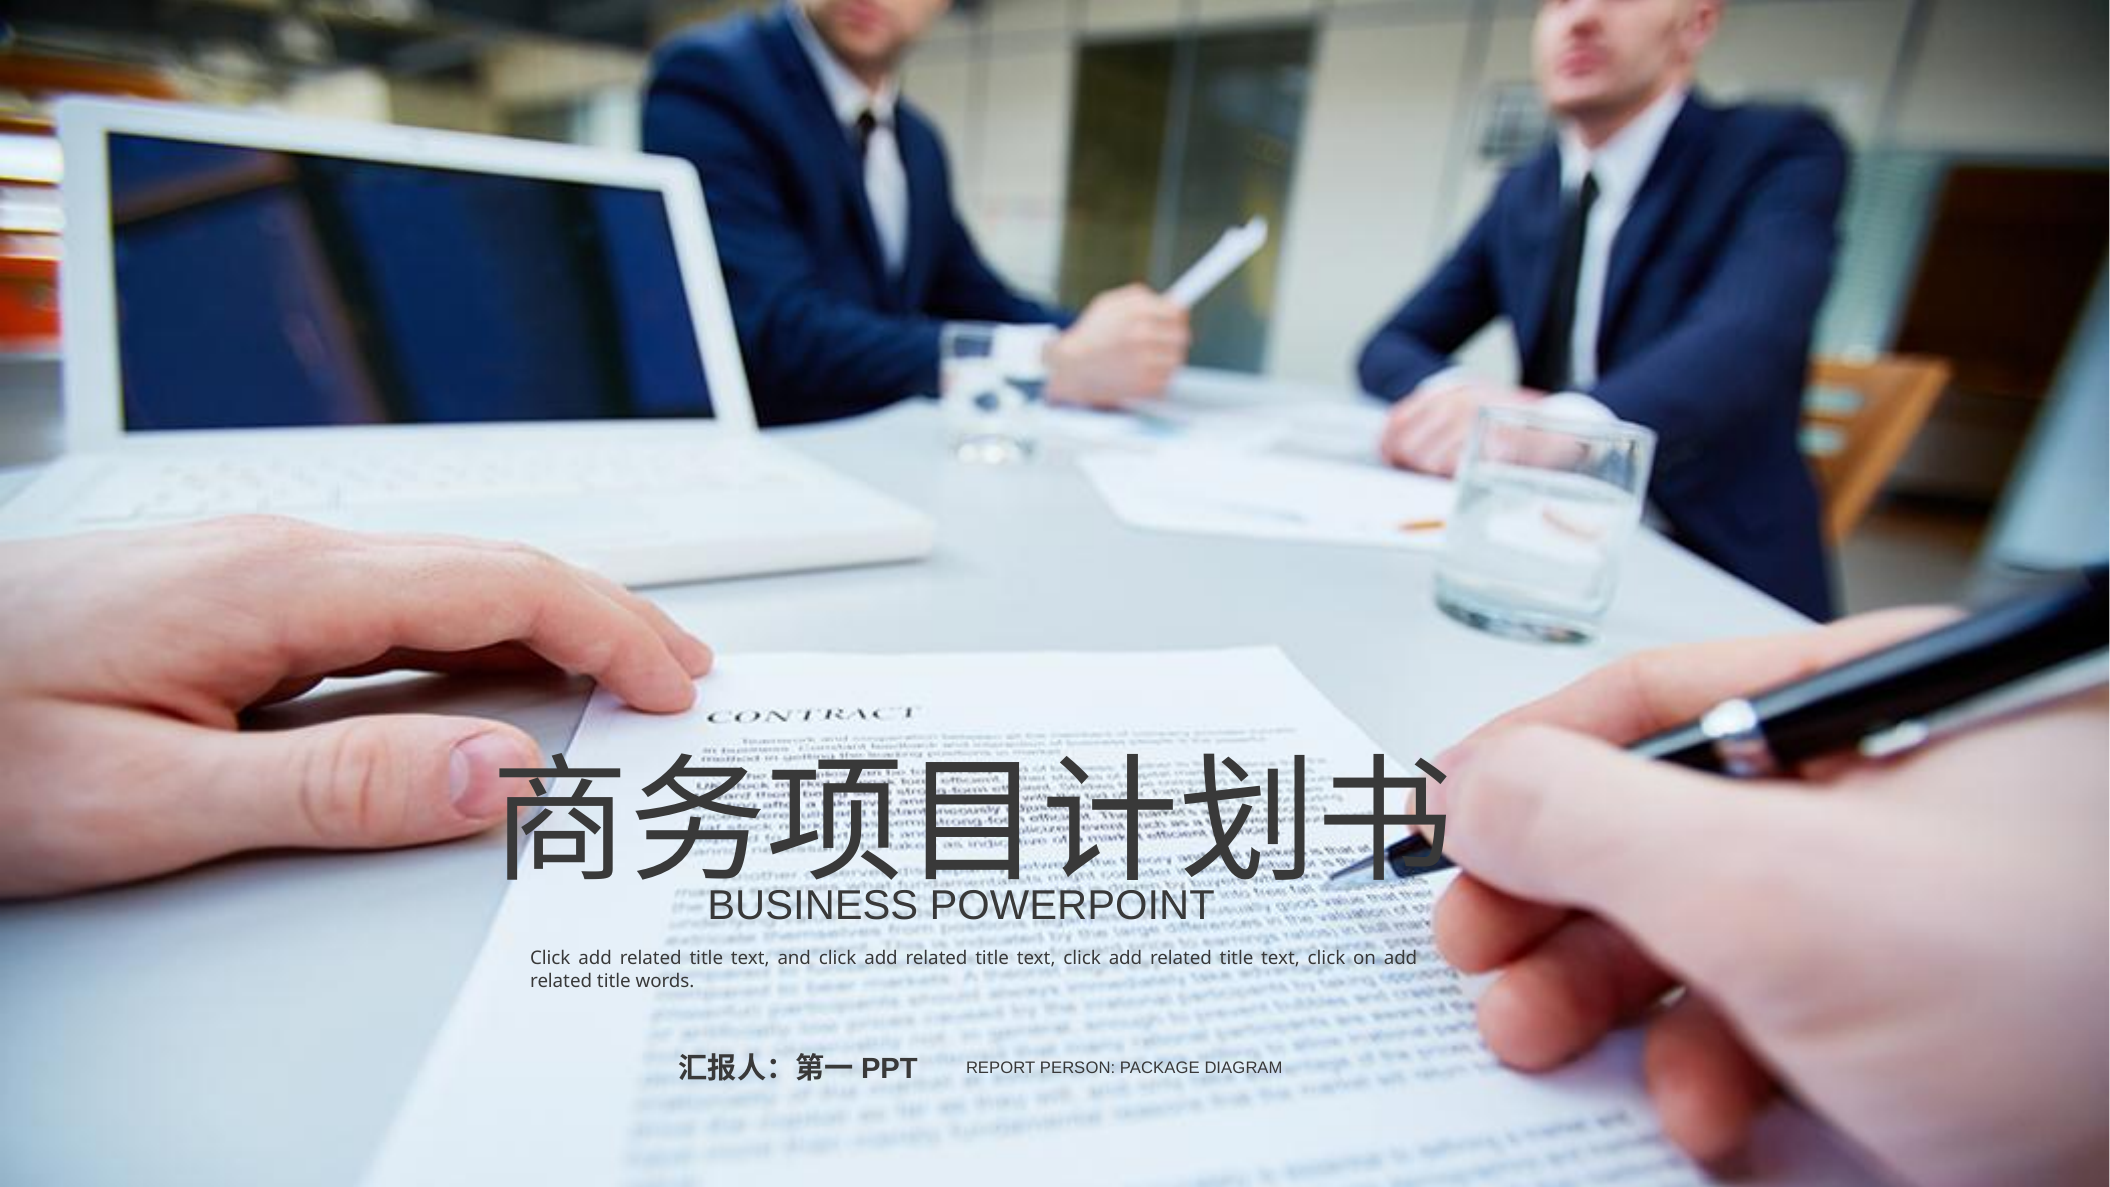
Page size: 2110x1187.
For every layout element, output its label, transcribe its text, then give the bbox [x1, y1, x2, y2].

text_box 商务项目计划书 [480, 726, 1466, 903]
text_box BUSINESS POWERPOINT [696, 872, 1250, 934]
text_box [636, 1042, 1311, 1093]
text_box [0, 0, 2110, 1187]
text_box Click add related title text, and click add related title text, click add related title text, click on add related title words. [518, 940, 1428, 997]
